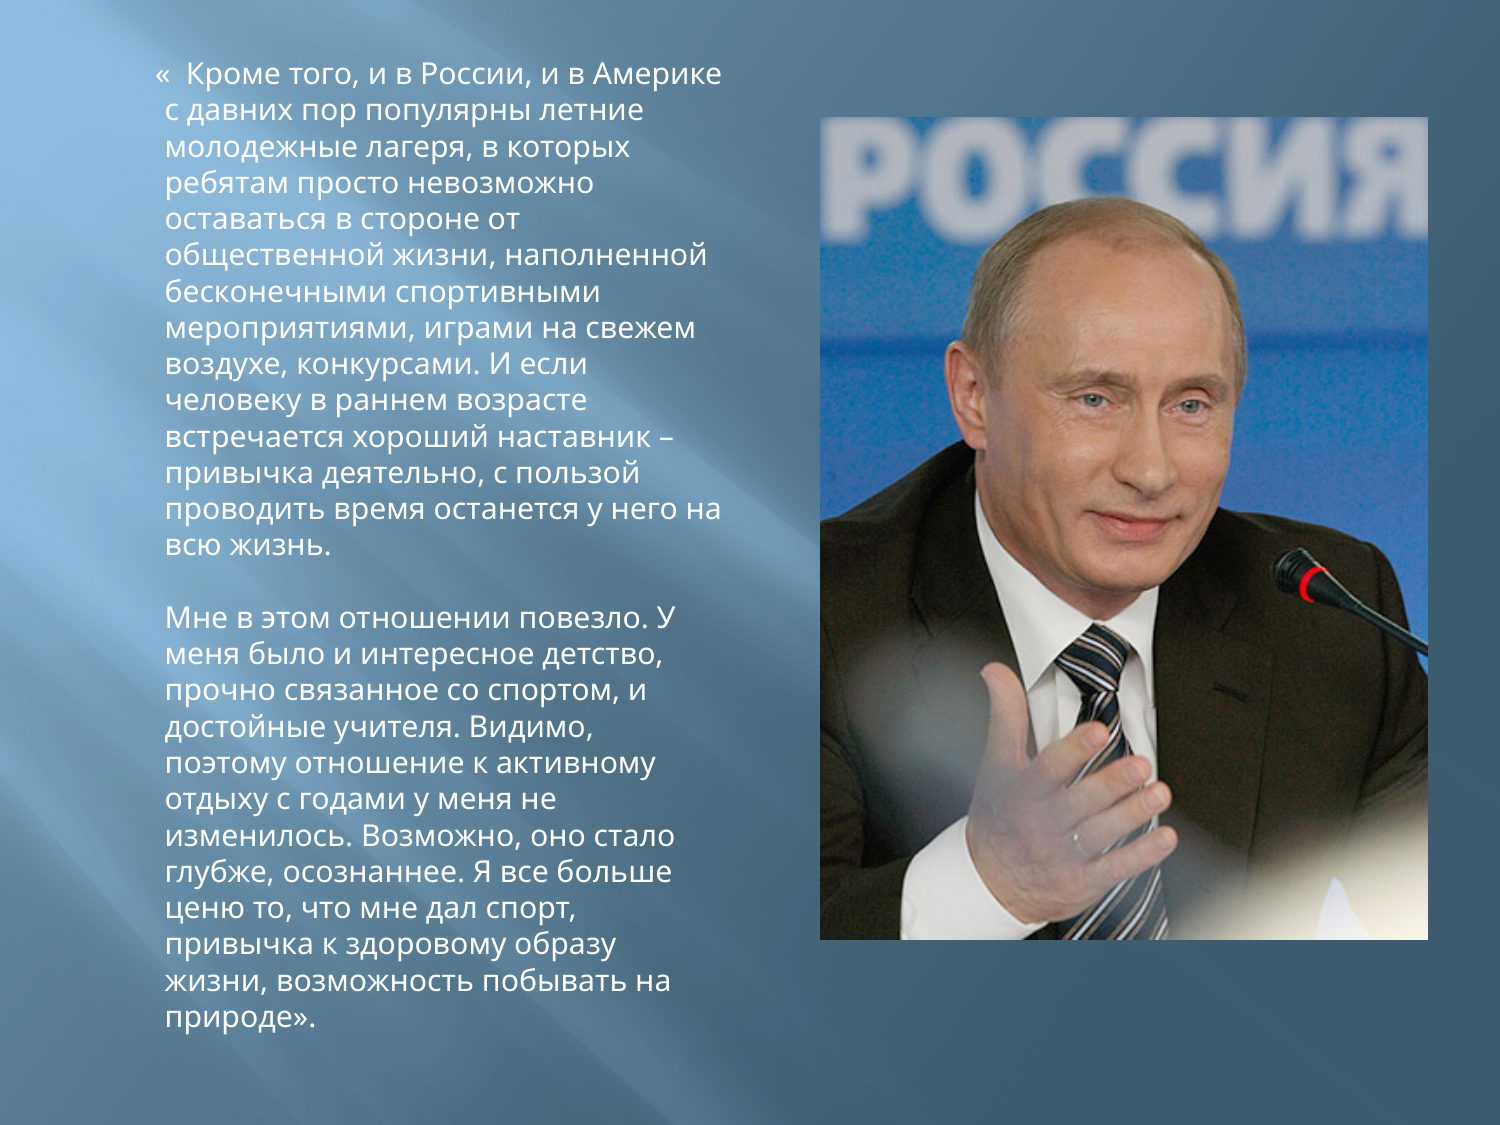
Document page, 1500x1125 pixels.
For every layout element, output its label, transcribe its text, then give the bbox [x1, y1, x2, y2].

list « Кроме того, и в России, и в Америке с давних пор популярны летние молодежные лагеря, в которых ребятам просто невозможно оставаться в стороне от общественной жизни, наполненной бесконечными спортивными мероприятиями, играми на свежем воздухе, конкурсами. И если человеку в раннем возрасте встречается хороший наставник – привычка деятельно, с пользой проводить время останется у него на всю жизнь. Мне в этом отношении повезло. У меня было и интересное детство, прочно связанное со спортом, и достойные учителя. Видимо, поэтому отношение к активному отдыху с годами у меня не изменилось. Возможно, оно стало глубже, осознаннее. Я все больше ценю то, что мне дал спорт, привычка к здоровому образу жизни, возможность побывать на природе». [75, 46, 739, 1079]
picture [820, 116, 1428, 940]
